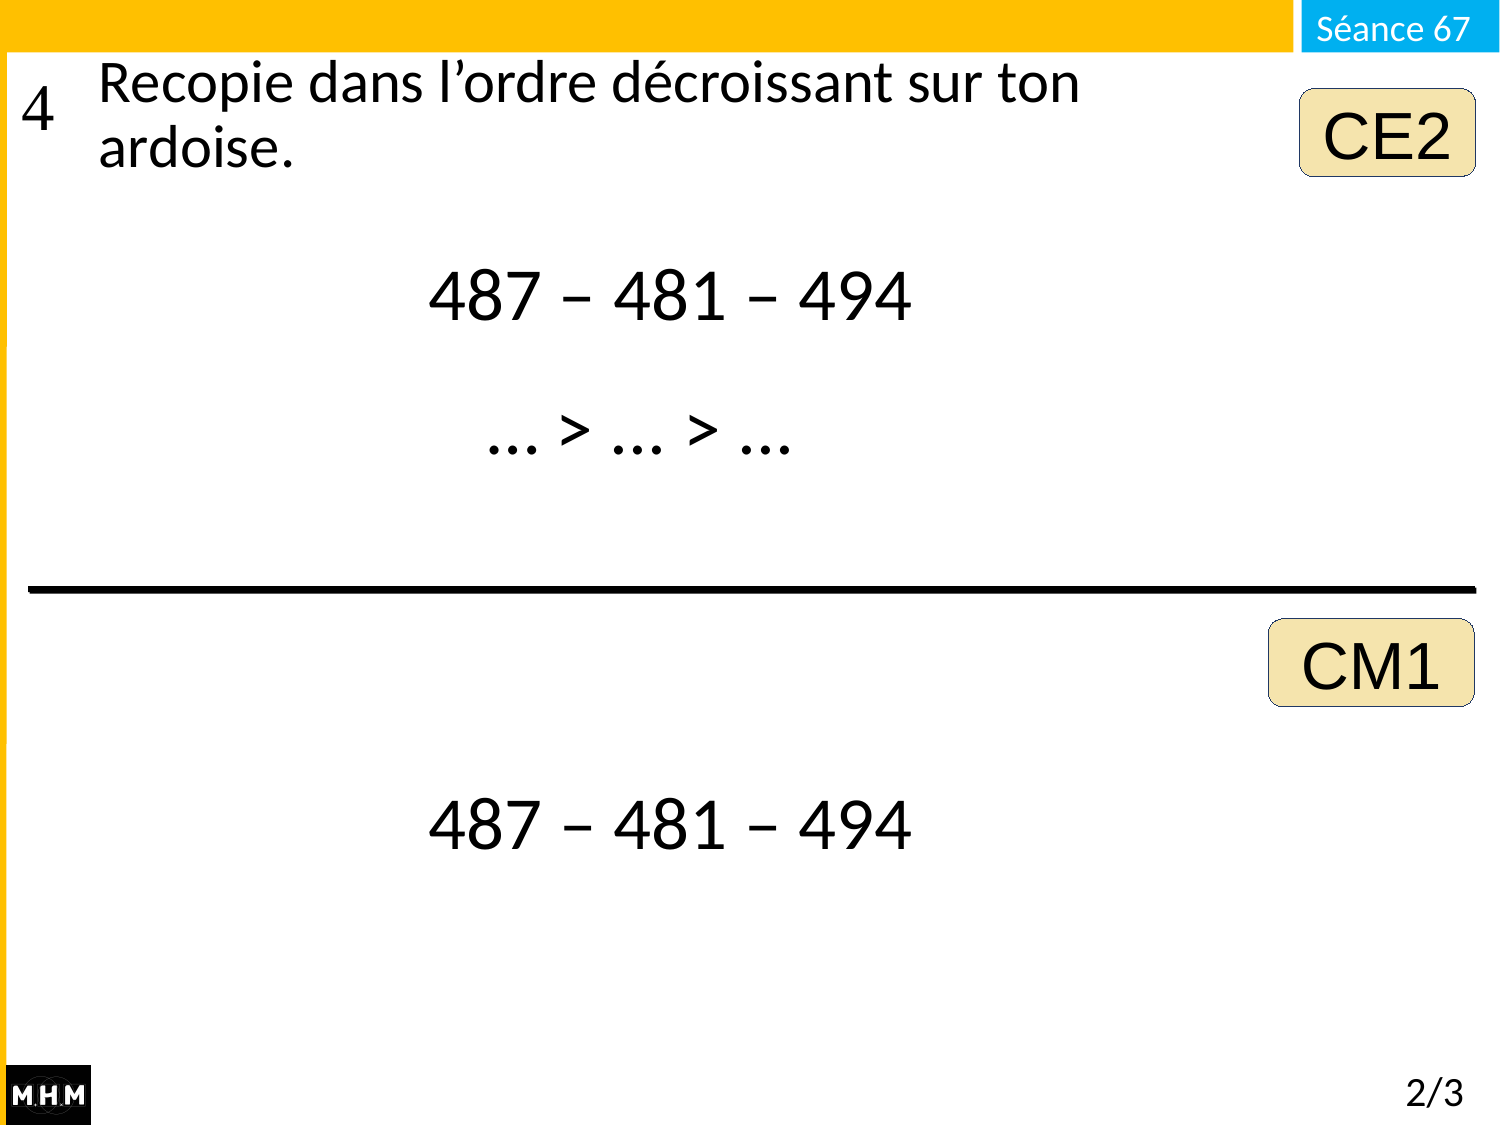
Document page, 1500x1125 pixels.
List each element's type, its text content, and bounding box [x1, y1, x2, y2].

text_box … > ... > ... [472, 354, 954, 506]
text_box 487 – 481 – 494 [413, 708, 1246, 943]
text_box Recopie dans l’ordre décroissant sur ton ardoise. [84, 42, 1288, 189]
text_box CM1 [1268, 618, 1475, 707]
text_box CE2 [1299, 88, 1476, 177]
text_box 2/3 [1371, 1063, 1498, 1123]
picture [6, 1065, 91, 1125]
text_box 487 – 481 – 494 [413, 236, 1161, 357]
